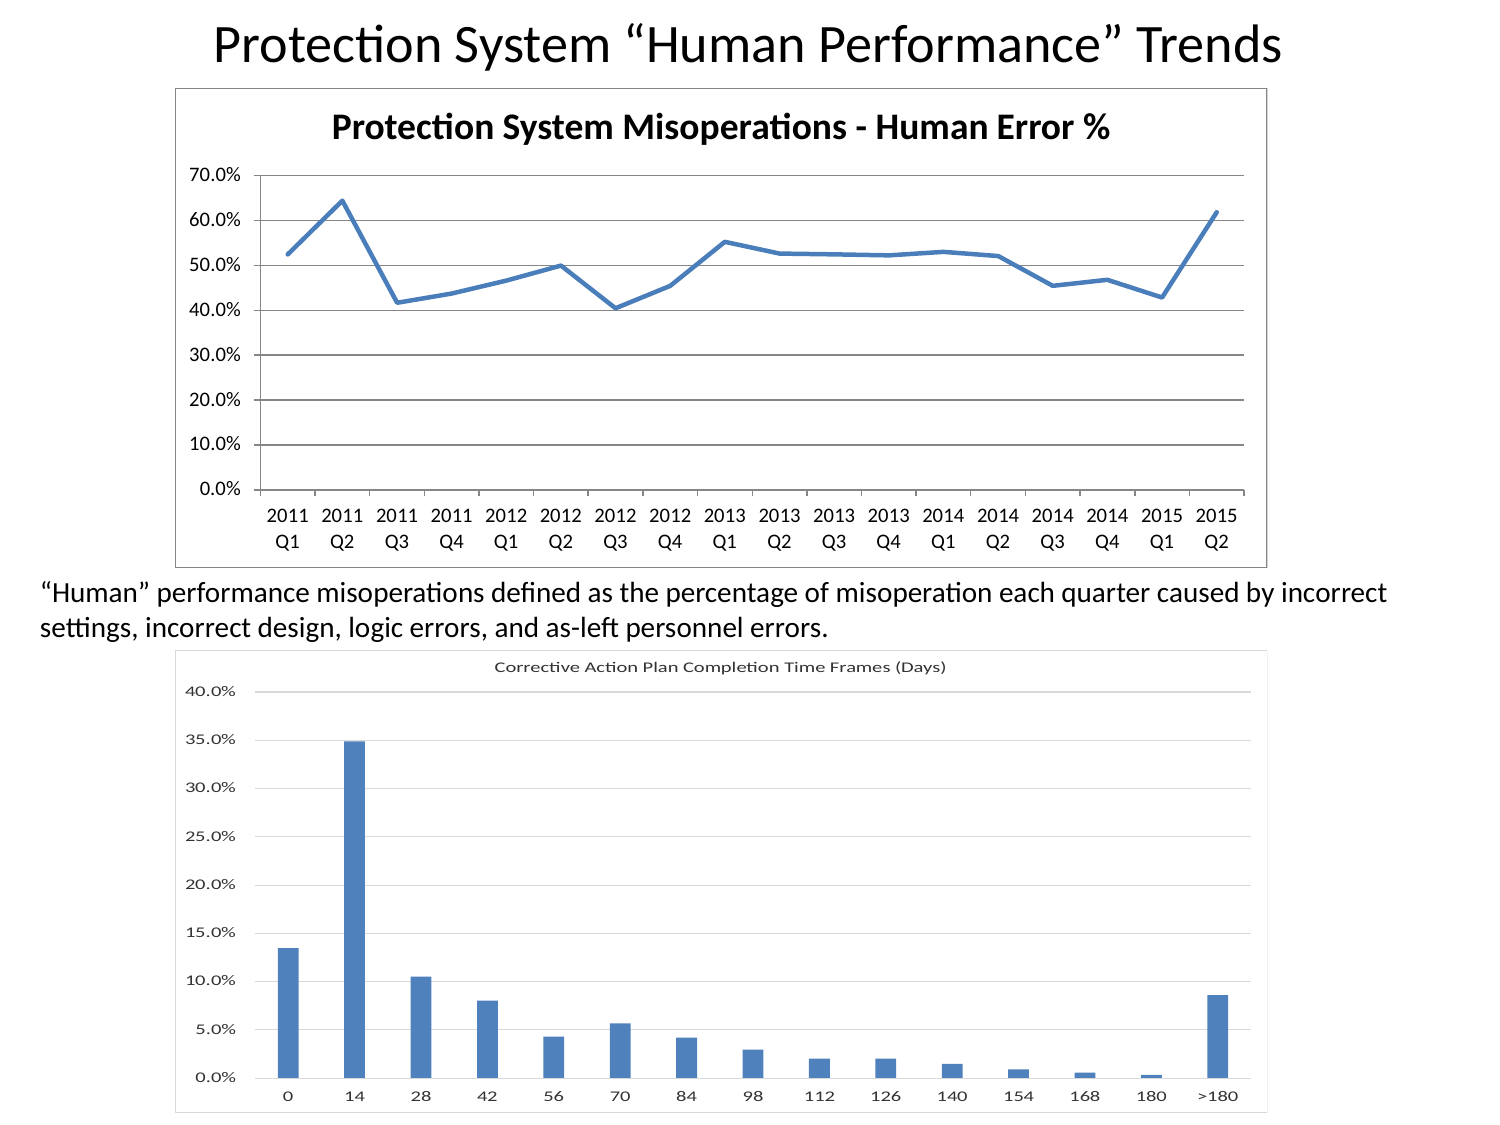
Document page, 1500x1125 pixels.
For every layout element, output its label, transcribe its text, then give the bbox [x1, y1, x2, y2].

text_box “Human” performance misoperations defined as the percentage of misoperation each quarter caused by incorrect settings, incorrect design, logic errors, and as-left personnel errors. [24, 551, 1450, 665]
text_box Protection System “Human Performance” Trends [24, 2, 1473, 78]
picture [174, 87, 1268, 569]
picture [174, 649, 1268, 1113]
